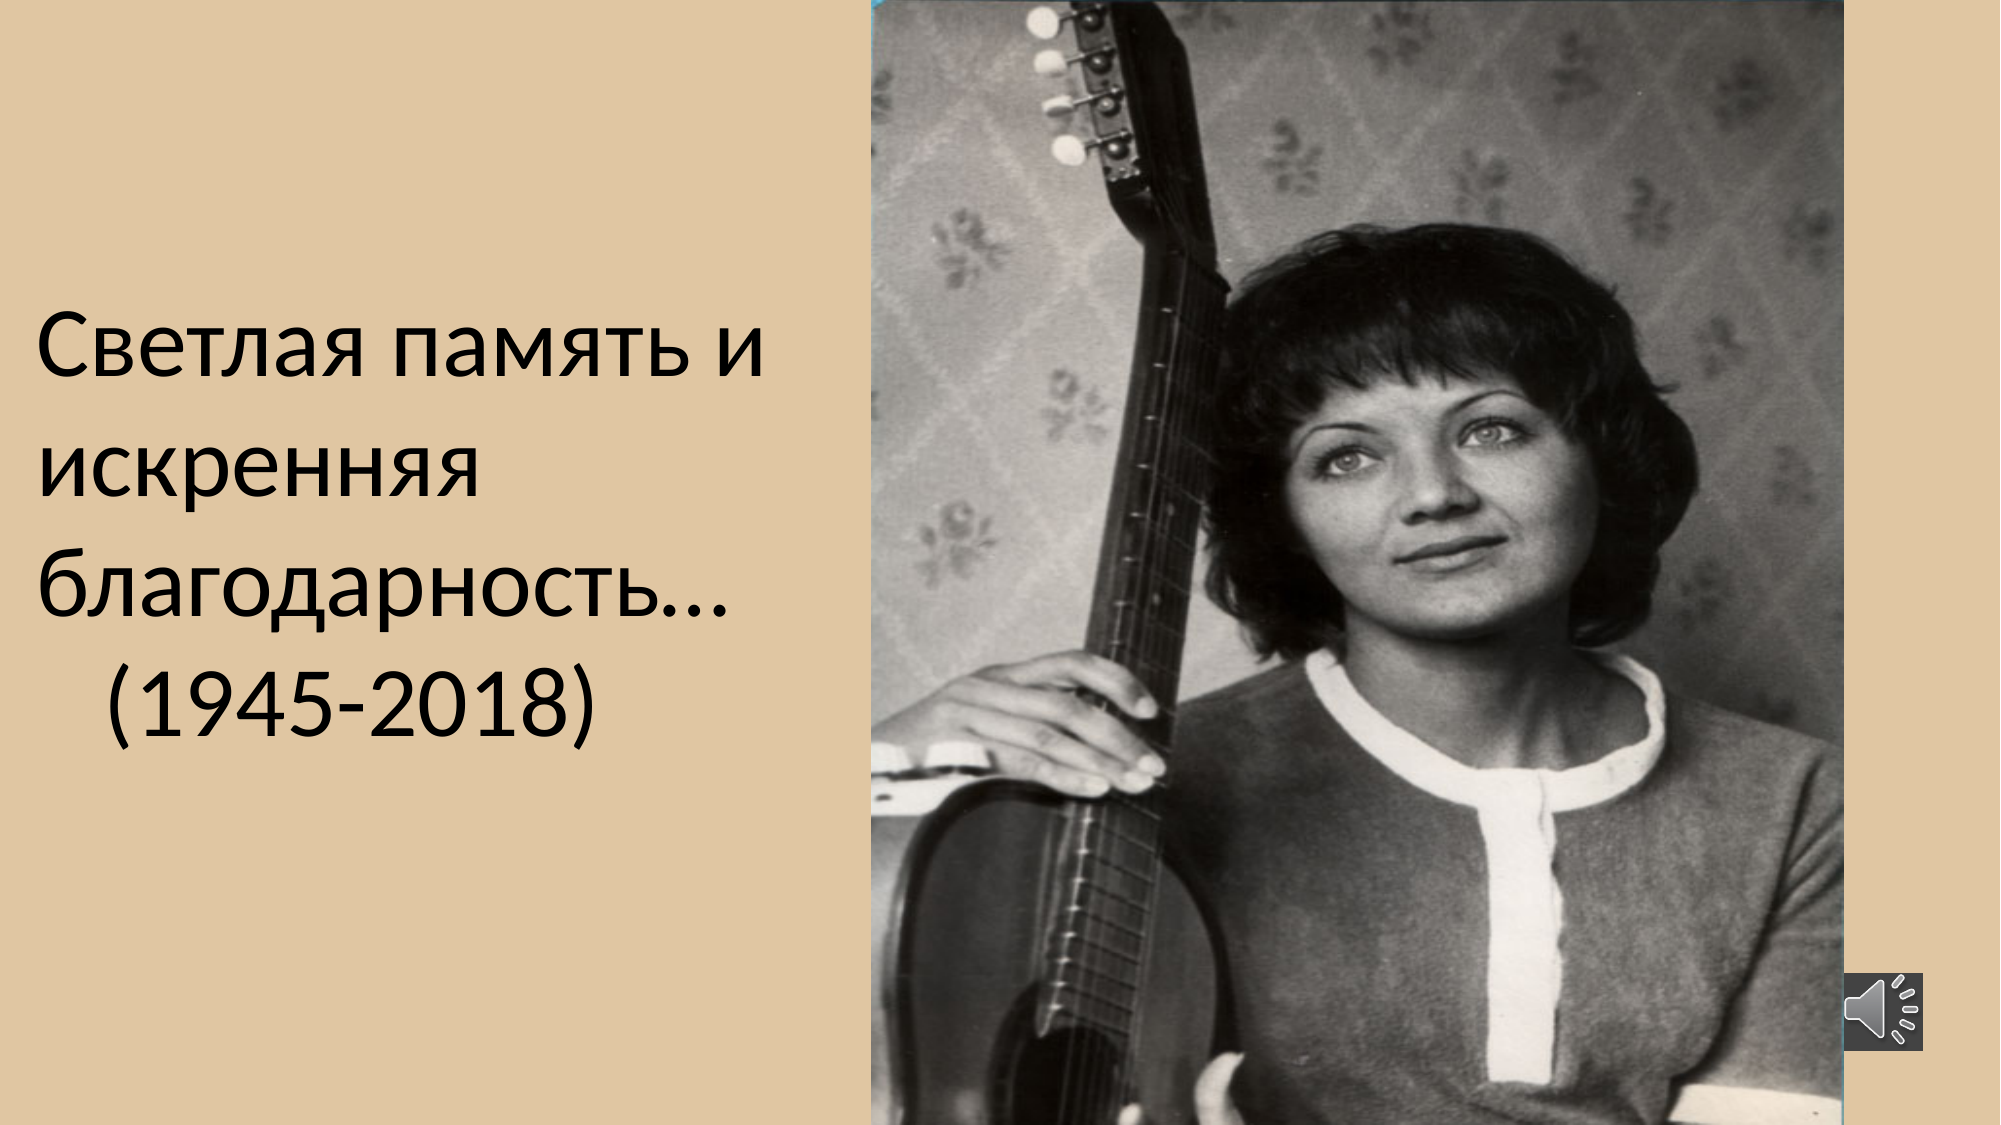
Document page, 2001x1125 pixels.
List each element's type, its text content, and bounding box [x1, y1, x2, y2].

picture [871, 0, 1924, 1125]
text_box Светлая память и искренняя благодарность… (1945-2018) [21, 269, 809, 764]
